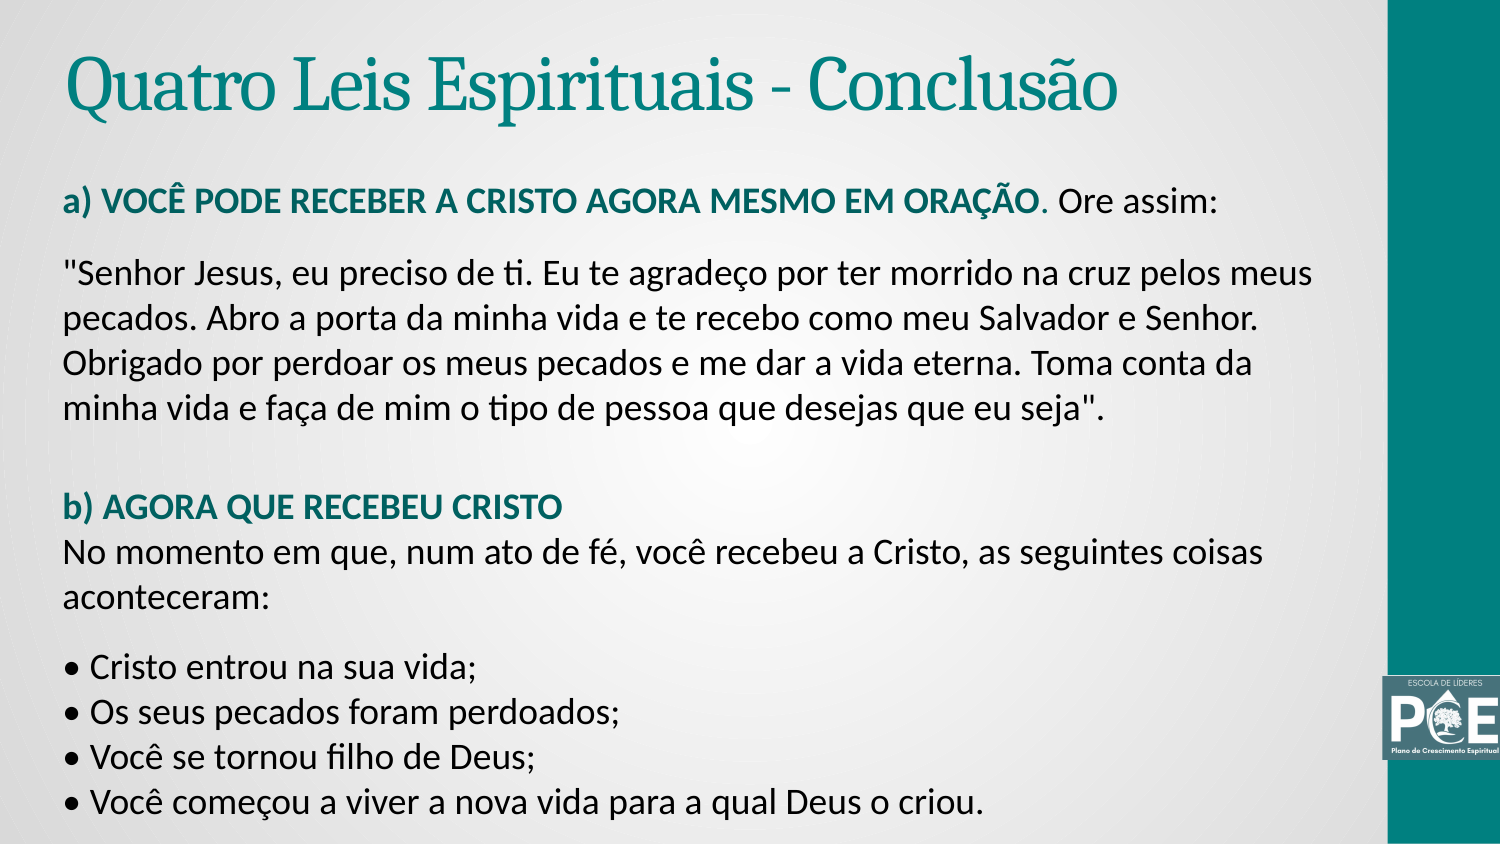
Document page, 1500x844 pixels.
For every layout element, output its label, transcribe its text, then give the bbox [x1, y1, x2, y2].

text_box a) VOCÊ PODE RECEBER A CRISTO AGORA MESMO EM ORAÇÃO. Ore assim: "Senhor Jesus, eu preciso de ti. Eu te agradeço por ter morrido na cruz pelos meus pecados. Abro a porta da minha vida e te recebo como meu Salvador e Senhor. Obrigado por perdoar os meus pecados e me dar a vida eterna. Toma conta da minha vida e faça de mim o tipo de pessoa que desejas que eu seja". [54, 168, 1340, 436]
picture [1382, 675, 1500, 760]
title Quatro Leis Espirituais - Conclusão [58, 17, 1348, 140]
text_box b) AGORA QUE RECEBEU CRISTO No momento em que, num ato de fé, você recebeu a Cristo, as seguintes coisas aconteceram: • Cristo entrou na sua vida; • Os seus pecados foram perdoados; • Você se tornou filho de Deus; • Você começou a viver a nova vida para a qual Deus o criou. [54, 474, 1340, 829]
